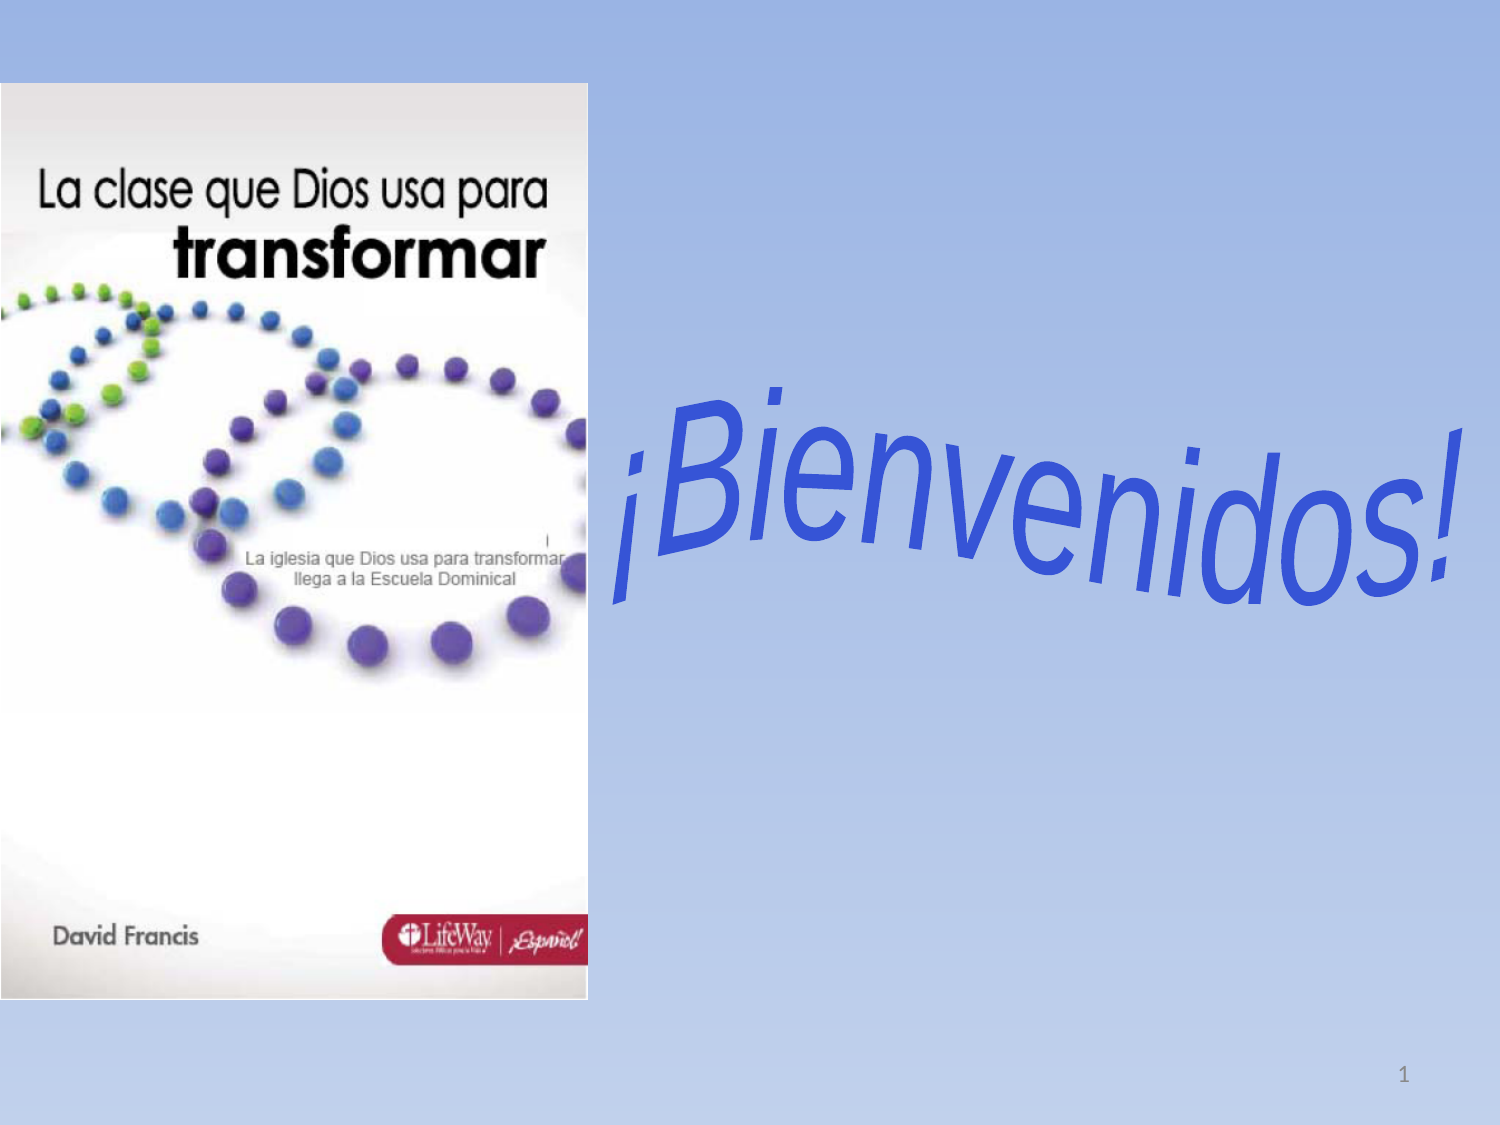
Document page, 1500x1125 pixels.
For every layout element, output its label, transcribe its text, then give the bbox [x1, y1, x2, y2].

slide_number 1 [1074, 1042, 1425, 1103]
picture [0, 82, 588, 1001]
